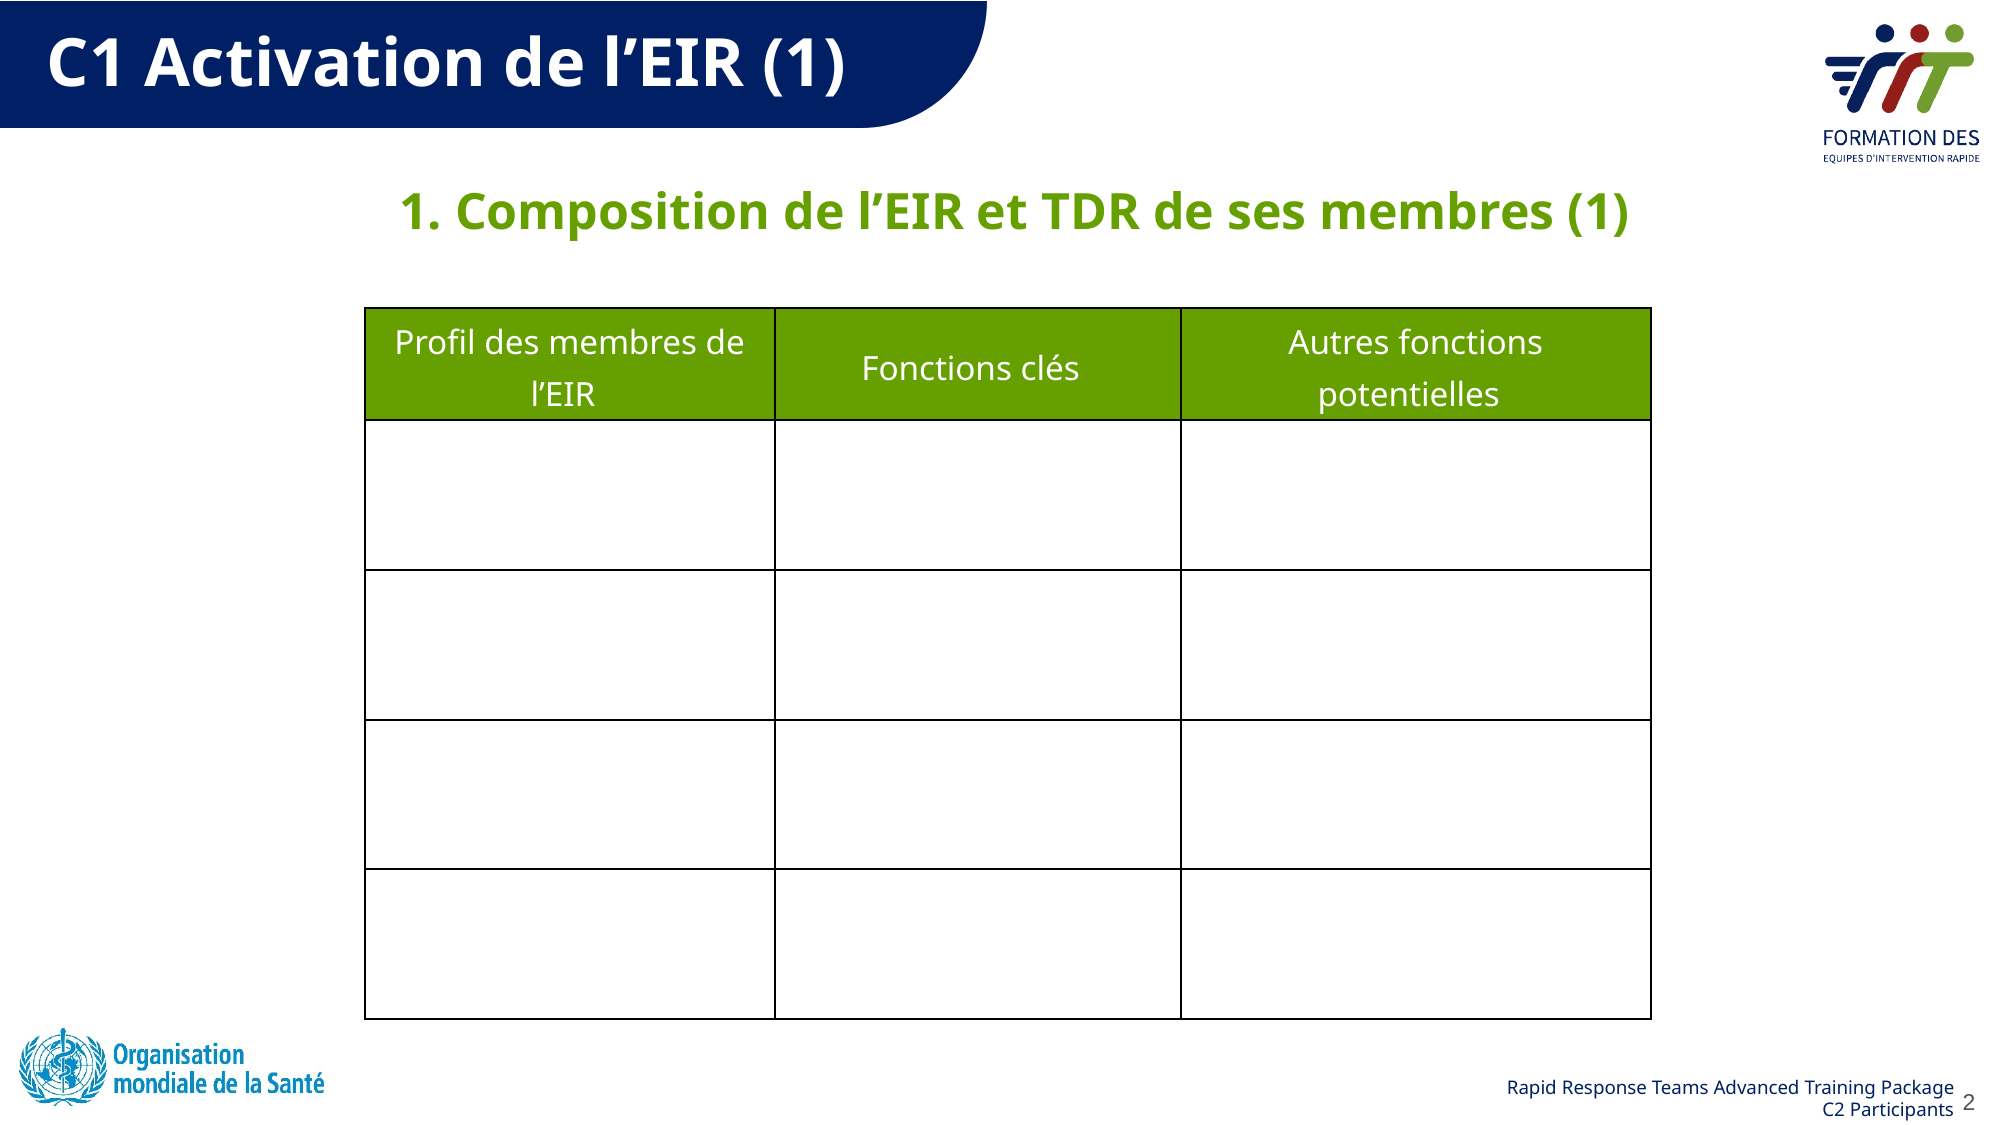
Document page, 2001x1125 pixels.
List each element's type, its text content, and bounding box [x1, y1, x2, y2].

table_header Autres fonctions potentielles [1182, 309, 1650, 419]
table_header Profil des membres de l’EIR [366, 309, 774, 419]
picture [65, 1043, 71, 1052]
picture [0, 1, 987, 128]
table_cell [776, 721, 1180, 868]
table_cell [776, 571, 1180, 719]
table_cell [366, 721, 774, 868]
table_cell [366, 421, 774, 569]
table_cell [776, 870, 1180, 1018]
text_box C1 Activation de l’EIR (1) [39, 12, 1033, 108]
table_cell [366, 870, 774, 1018]
table_cell [366, 571, 774, 719]
table_cell [1182, 421, 1650, 569]
table_cell [1182, 870, 1650, 1018]
picture [19, 1028, 324, 1106]
table_header Fonctions clés [776, 309, 1180, 419]
table_cell [1182, 571, 1650, 719]
table_cell [776, 421, 1180, 569]
table_cell [1182, 721, 1650, 868]
list 1. Composition de l’EIR et TDR de ses membres (1) [290, 178, 1726, 277]
picture [1823, 23, 1980, 164]
